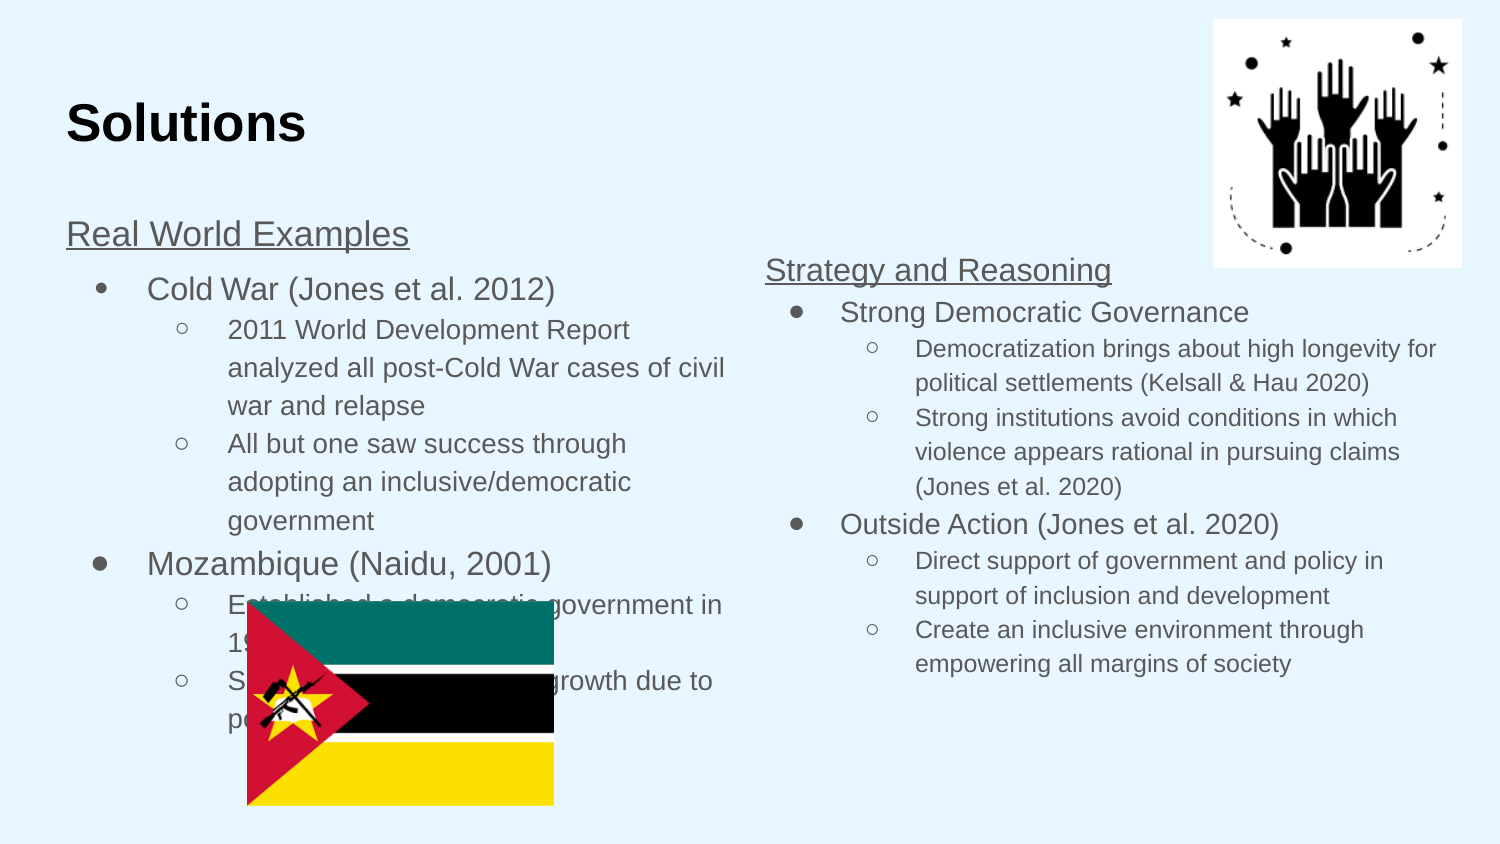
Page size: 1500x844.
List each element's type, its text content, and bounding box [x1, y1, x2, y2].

list Real World Examples Cold War (Jones et al. 2012) 2011 World Development Report analyzed all post-Cold War cases of civil war and relapse All but one saw success through adopting an inclusive/democratic government Mozambique (Naidu, 2001) Established a democratic government in 1994 Saw increased economic growth due to political stability [51, 189, 750, 750]
title Solutions [51, 72, 1208, 167]
picture [1213, 19, 1462, 269]
text_box Strategy and Reasoning Strong Democratic Governance Democratization brings about high longevity for political settlements (Kelsall & Hau 2020) Strong institutions avoid conditions in which violence appears rational in pursuing claims (Jones et al. 2020) Outside Action (Jones et al. 2020) Direct support of government and policy in support of inclusion and development Create an inclusive environment through empowering all margins of society [750, 195, 1462, 693]
picture [247, 601, 554, 806]
